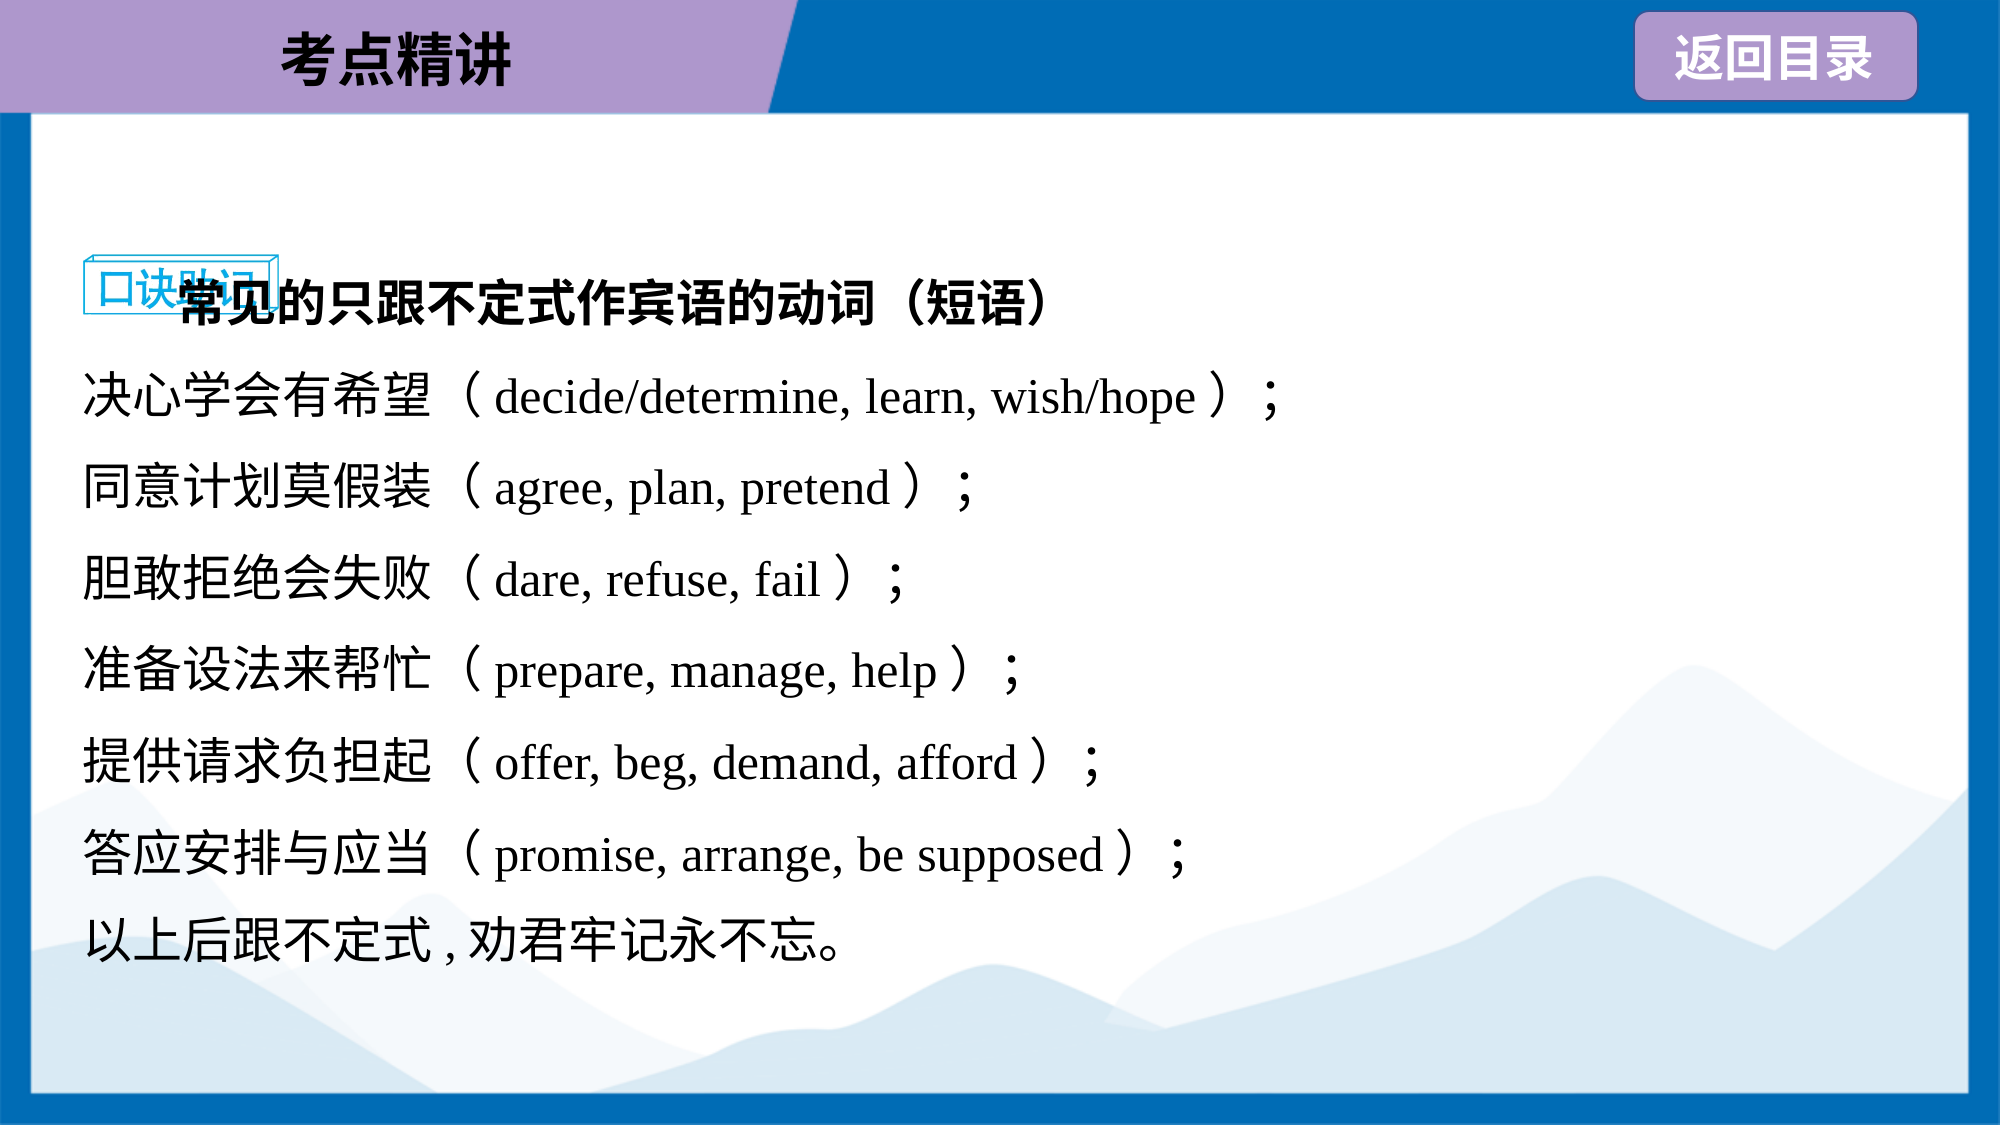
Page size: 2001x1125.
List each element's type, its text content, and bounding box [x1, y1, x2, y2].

picture [0, 0, 2000, 1125]
text_box 常见的只跟不定式作宾语的动词（短语） 决心学会有希望（decide/determine, learn, wish/hope）； 同意计划莫假装（agree, plan, pretend）； 胆敢拒绝会失败（dare, refuse, fail）； 准备设法来帮忙（prepare, manage, help）； 提供请求负担起（offer, beg, demand, afford）； 答应安排与应当（promise, arrange, be supposed）； 以上后跟不定式,劝君牢记永不忘。 [82, 239, 1917, 960]
